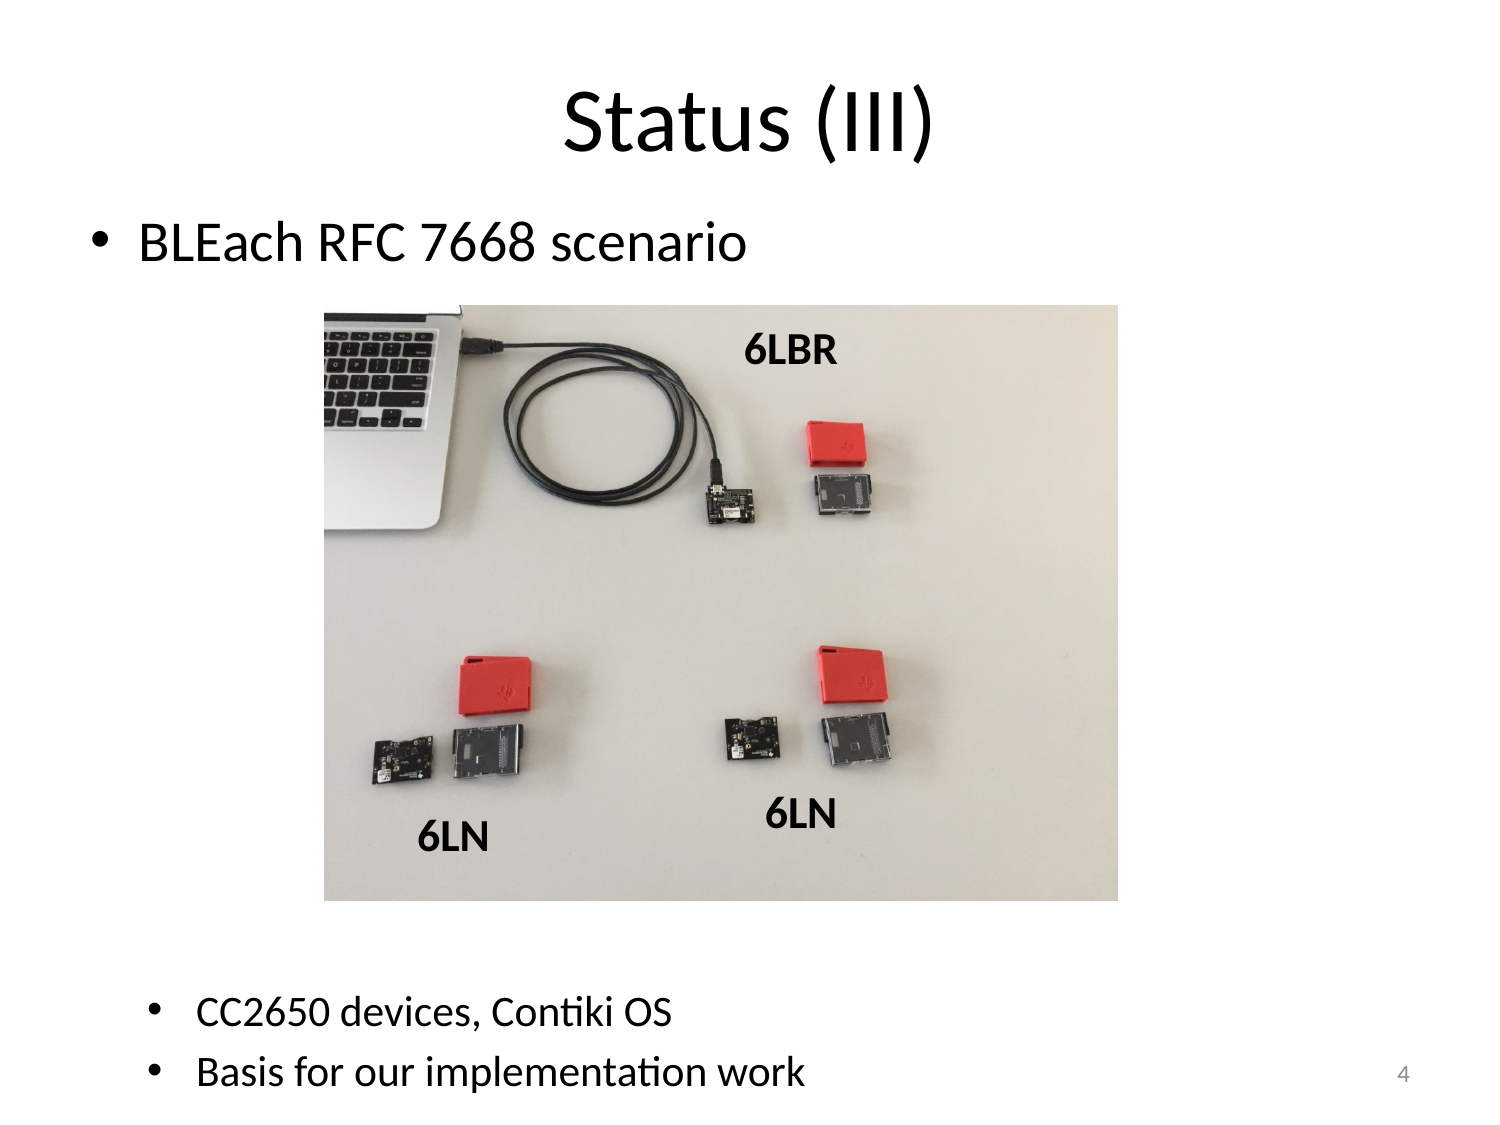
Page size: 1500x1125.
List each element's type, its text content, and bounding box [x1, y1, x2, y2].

title Status (III) [75, 20, 1425, 196]
picture [324, 305, 1119, 902]
slide_number 4 [1074, 1042, 1425, 1103]
list BLEach RFC 7668 scenario CC2650 devices, Contiki OS Basis for our implementation work [75, 196, 1471, 1106]
